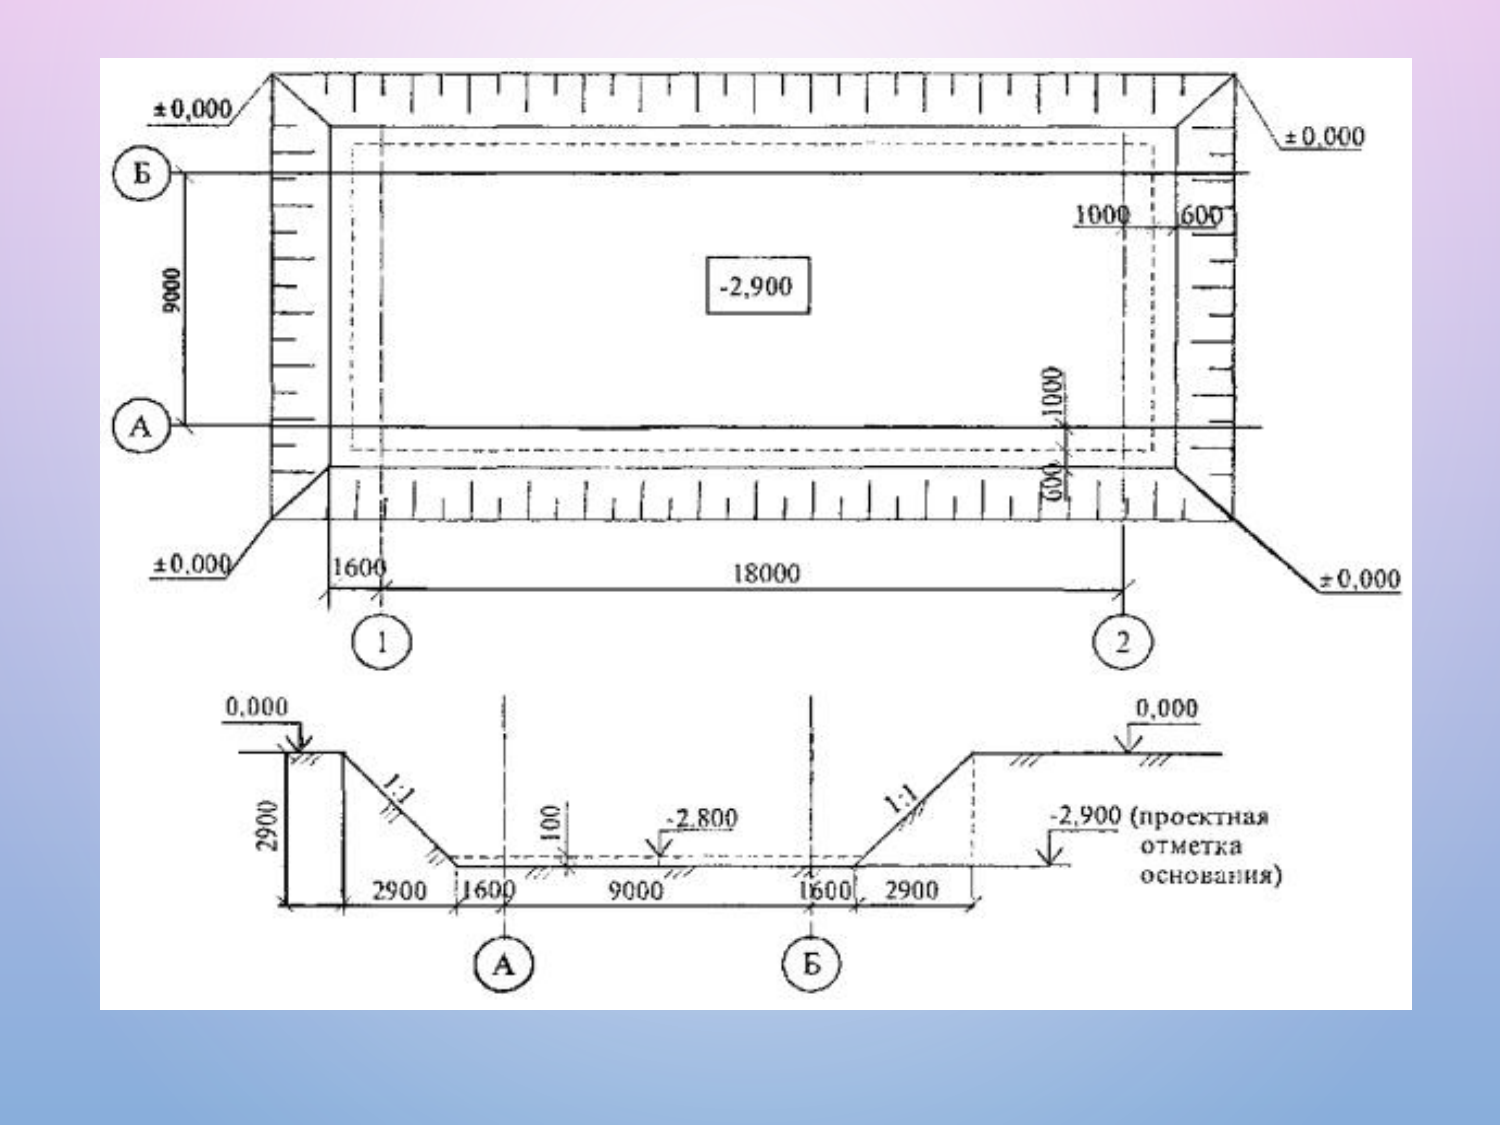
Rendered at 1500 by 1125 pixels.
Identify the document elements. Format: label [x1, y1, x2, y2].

list [100, 58, 1413, 1010]
